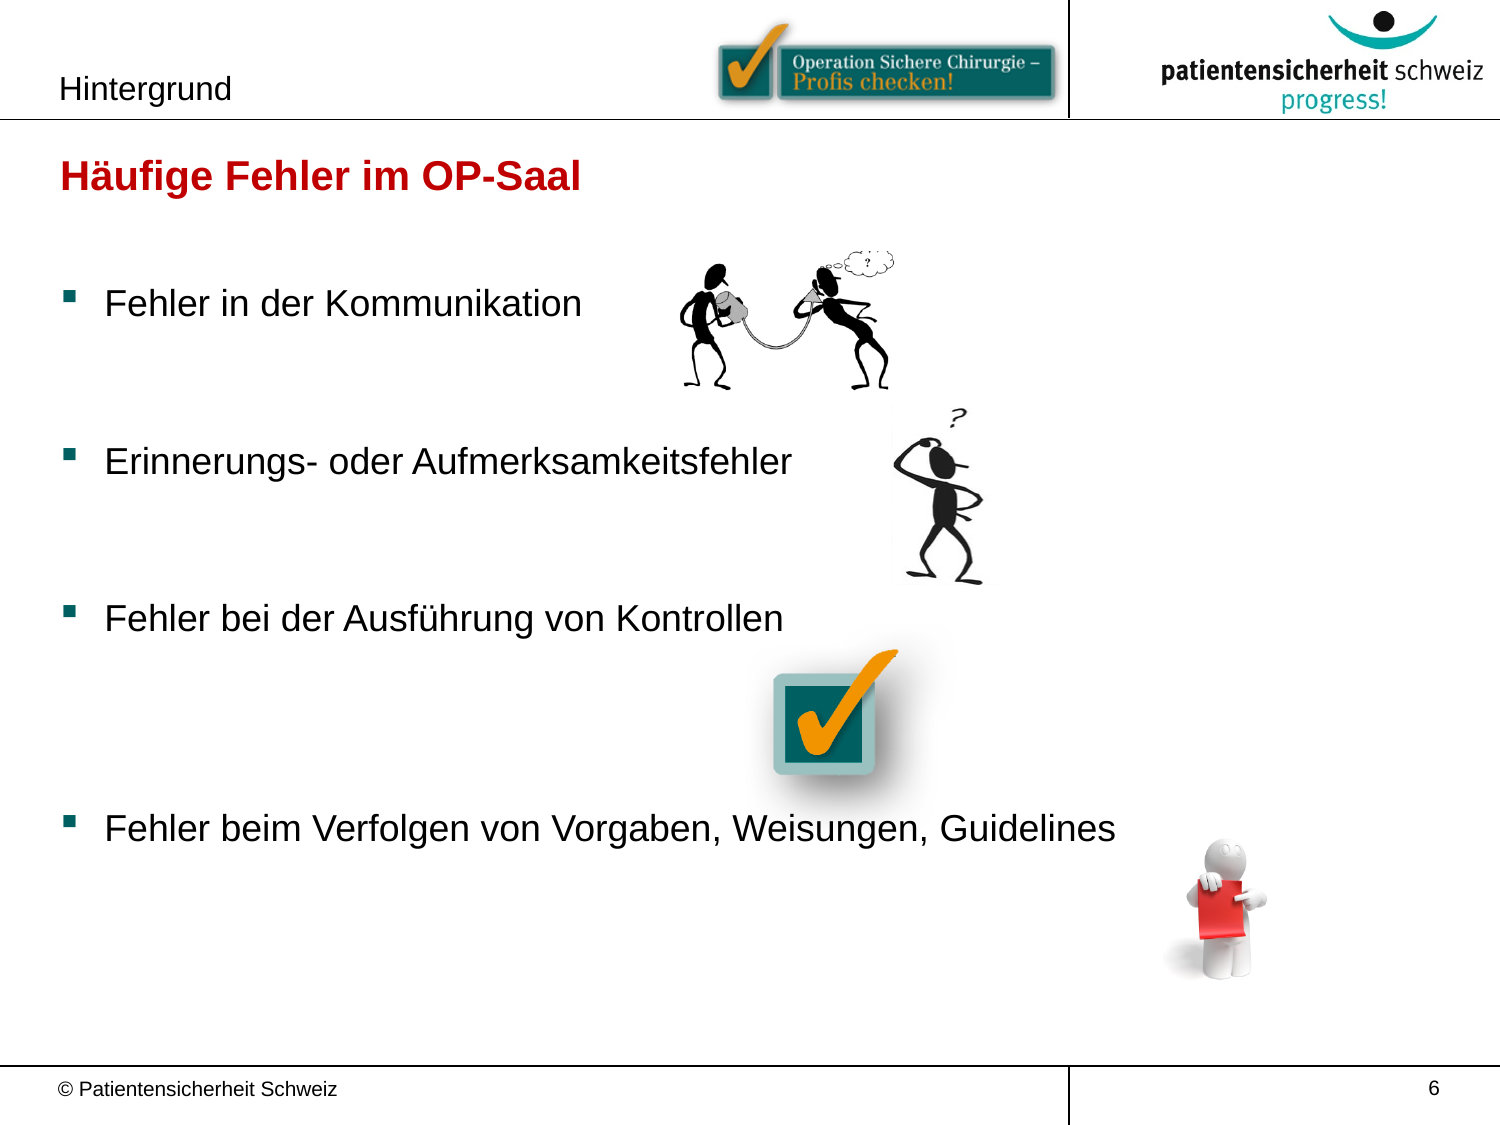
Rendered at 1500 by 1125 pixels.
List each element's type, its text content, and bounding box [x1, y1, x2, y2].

list Häufige Fehler im OP-Saal Fehler in der Kommunikation Erinnerungs- oder Aufmerksamkeitsfehler Fehler bei der Ausführung von Kontrollen Fehler beim Verfolgen von Vorgaben, Weisungen, Guidelines [60, 149, 1442, 1041]
picture [1163, 833, 1289, 986]
slide_number 6 [1357, 1074, 1440, 1100]
picture [1162, 11, 1483, 114]
list Hintergrund [0, 0, 1069, 119]
picture [769, 644, 901, 782]
picture [891, 402, 999, 585]
picture [675, 251, 901, 393]
slide_number © Patientensicherheit Schweiz [57, 761, 584, 1125]
